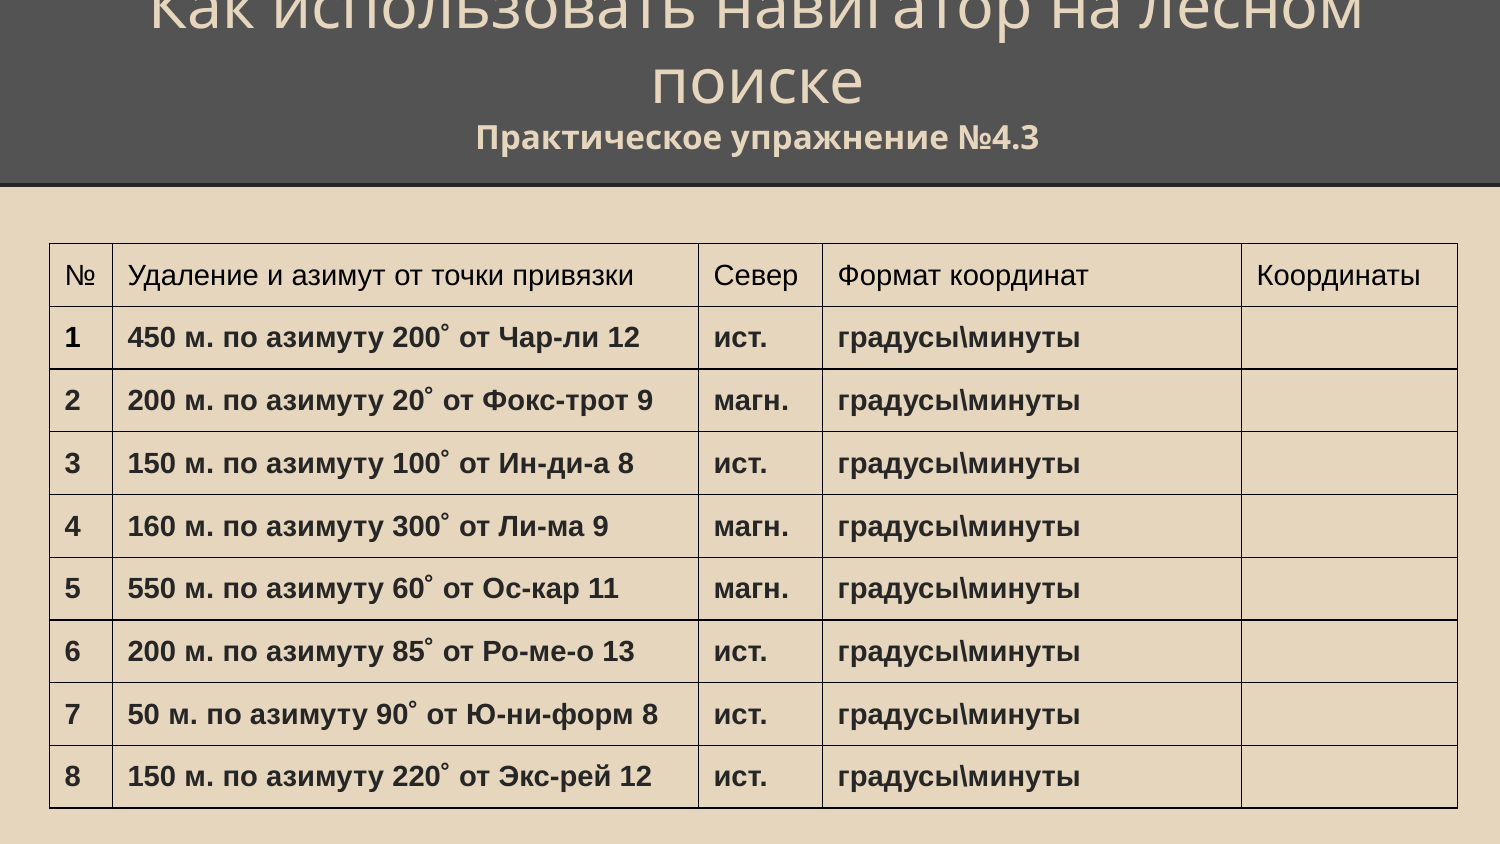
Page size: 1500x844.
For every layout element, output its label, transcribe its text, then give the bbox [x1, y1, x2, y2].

table_cell 50 м. по азимуту 90˚ от Ю-ни-форм 8 [113, 683, 698, 745]
table_header Формат координат [823, 244, 1241, 306]
table_cell ист. [699, 746, 822, 807]
table_cell ист. [699, 621, 822, 682]
table_cell магн. [699, 495, 822, 557]
table_cell [1242, 558, 1457, 619]
table_cell ист. [699, 683, 822, 745]
table_header Север [699, 244, 822, 306]
table_cell градусы\минуты [823, 683, 1241, 745]
table_cell 450 м. по азимуту 200˚ от Чар-ли 12 [113, 307, 698, 368]
table_cell 550 м. по азимуту 60˚ от Ос-кар 11 [113, 558, 698, 619]
table_cell ист. [699, 432, 822, 494]
table_cell [1242, 307, 1457, 368]
table_cell градусы\минуты [823, 370, 1241, 431]
table_cell 2 [50, 370, 112, 431]
table_cell 5 [50, 558, 112, 619]
table_header Координаты [1242, 244, 1457, 306]
table_cell 1 [50, 307, 112, 368]
table_cell градусы\минуты [823, 746, 1241, 807]
table_cell градусы\минуты [823, 432, 1241, 494]
table_cell 8 [50, 746, 112, 807]
table_cell магн. [699, 370, 822, 431]
table_cell 7 [50, 683, 112, 745]
table_header № [50, 244, 112, 306]
table_cell градусы\минуты [823, 307, 1241, 368]
table_cell магн. [699, 558, 822, 619]
table_cell [1242, 683, 1457, 745]
table_cell градусы\минуты [823, 495, 1241, 557]
table_cell 150 м. по азимуту 100˚ от Ин-ди-а 8 [113, 432, 698, 494]
table_cell 4 [50, 495, 112, 557]
table_cell [1242, 370, 1457, 431]
table_cell [1242, 621, 1457, 682]
table_cell градусы\минуты [823, 558, 1241, 619]
table_cell [1242, 495, 1457, 557]
table_cell градусы\минуты [823, 621, 1241, 682]
table_cell 150 м. по азимуту 220˚ от Экс-рей 12 [113, 746, 698, 807]
table_cell 3 [50, 432, 112, 494]
table_header Удаление и азимут от точки привязки [113, 244, 698, 306]
table_cell [1242, 746, 1457, 807]
table_cell ист. [699, 307, 822, 368]
table_cell 160 м. по азимуту 300˚ от Ли-ма 9 [113, 495, 698, 557]
table_cell 200 м. по азимуту 85˚ от Ро-ме-о 13 [113, 621, 698, 682]
title Как использовать навигатор на лесном поиске Практическое упражнение №4.3 [24, 10, 1492, 172]
table_cell [1242, 432, 1457, 494]
table_cell 6 [50, 621, 112, 682]
table_cell 200 м. по азимуту 20˚ от Фокс-трот 9 [113, 370, 698, 431]
